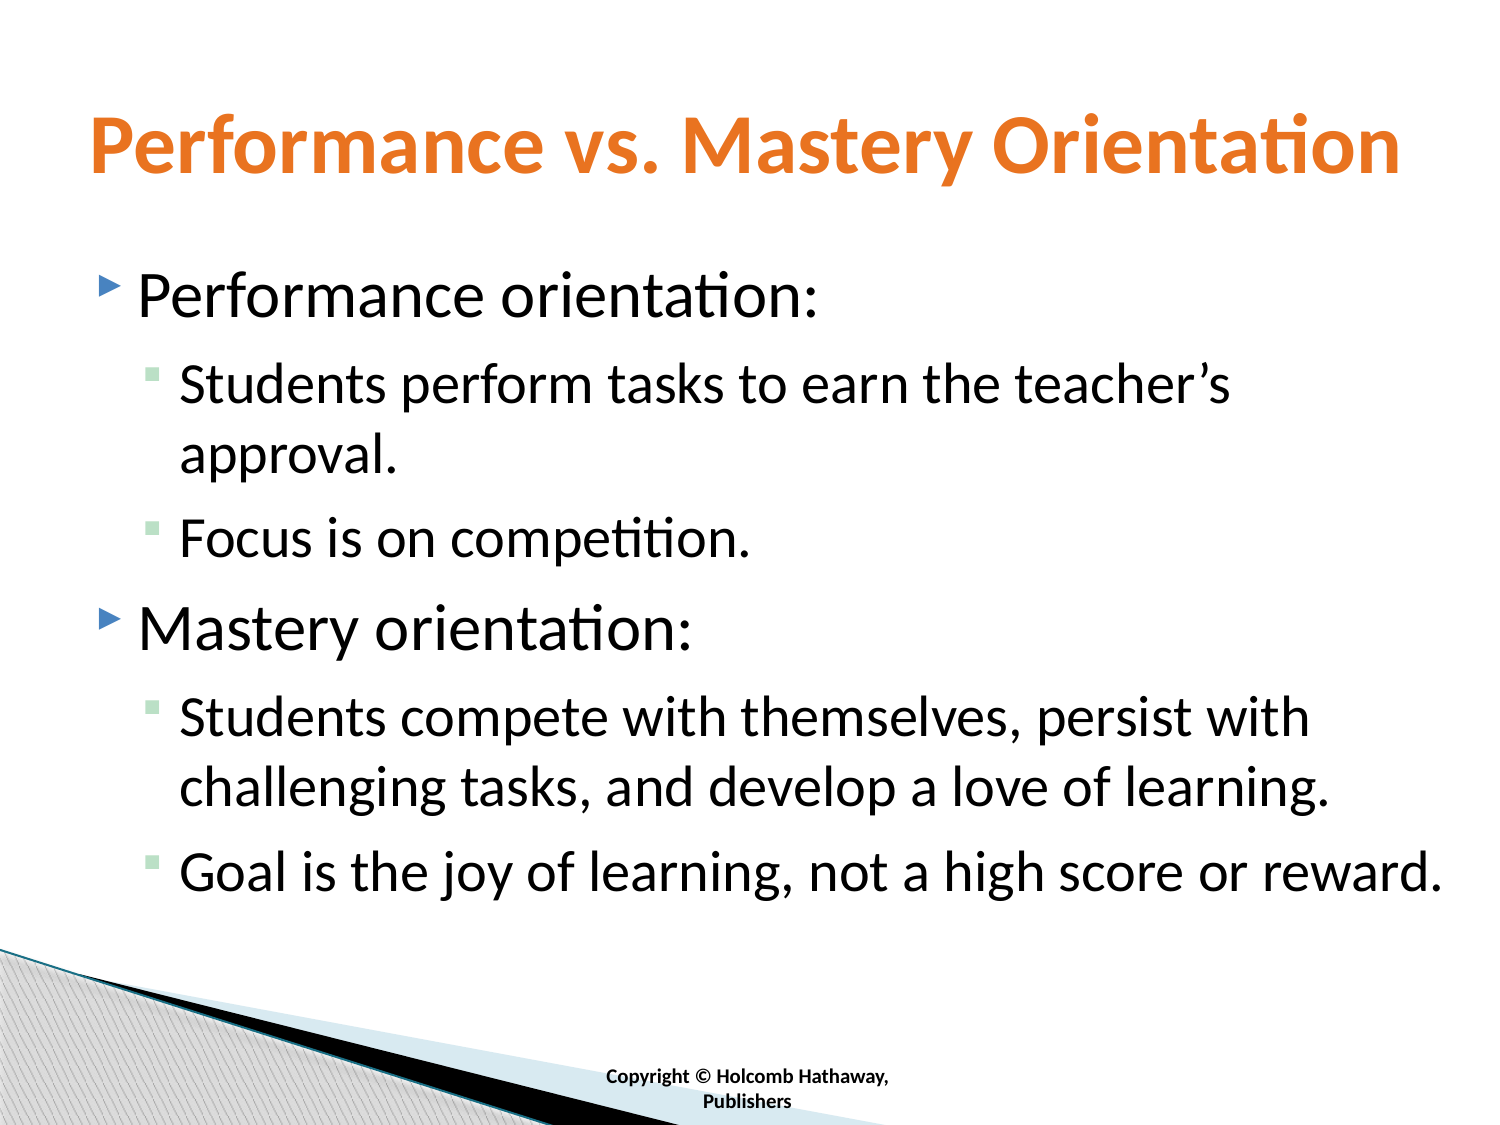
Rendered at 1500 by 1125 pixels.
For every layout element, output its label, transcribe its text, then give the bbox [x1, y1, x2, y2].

title Performance vs. Mastery Orientation [75, 45, 1425, 233]
list Performance orientation: Students perform tasks to earn the teacher’s approval. Focus is on competition. Mastery orientation: Students compete with themselves, persist with challenging tasks, and develop a love of learning. Goal is the joy of learning, not a high score or reward. [62, 243, 1463, 986]
footer Copyright © Holcomb Hathaway, Publishers [0, 1051, 1500, 1125]
